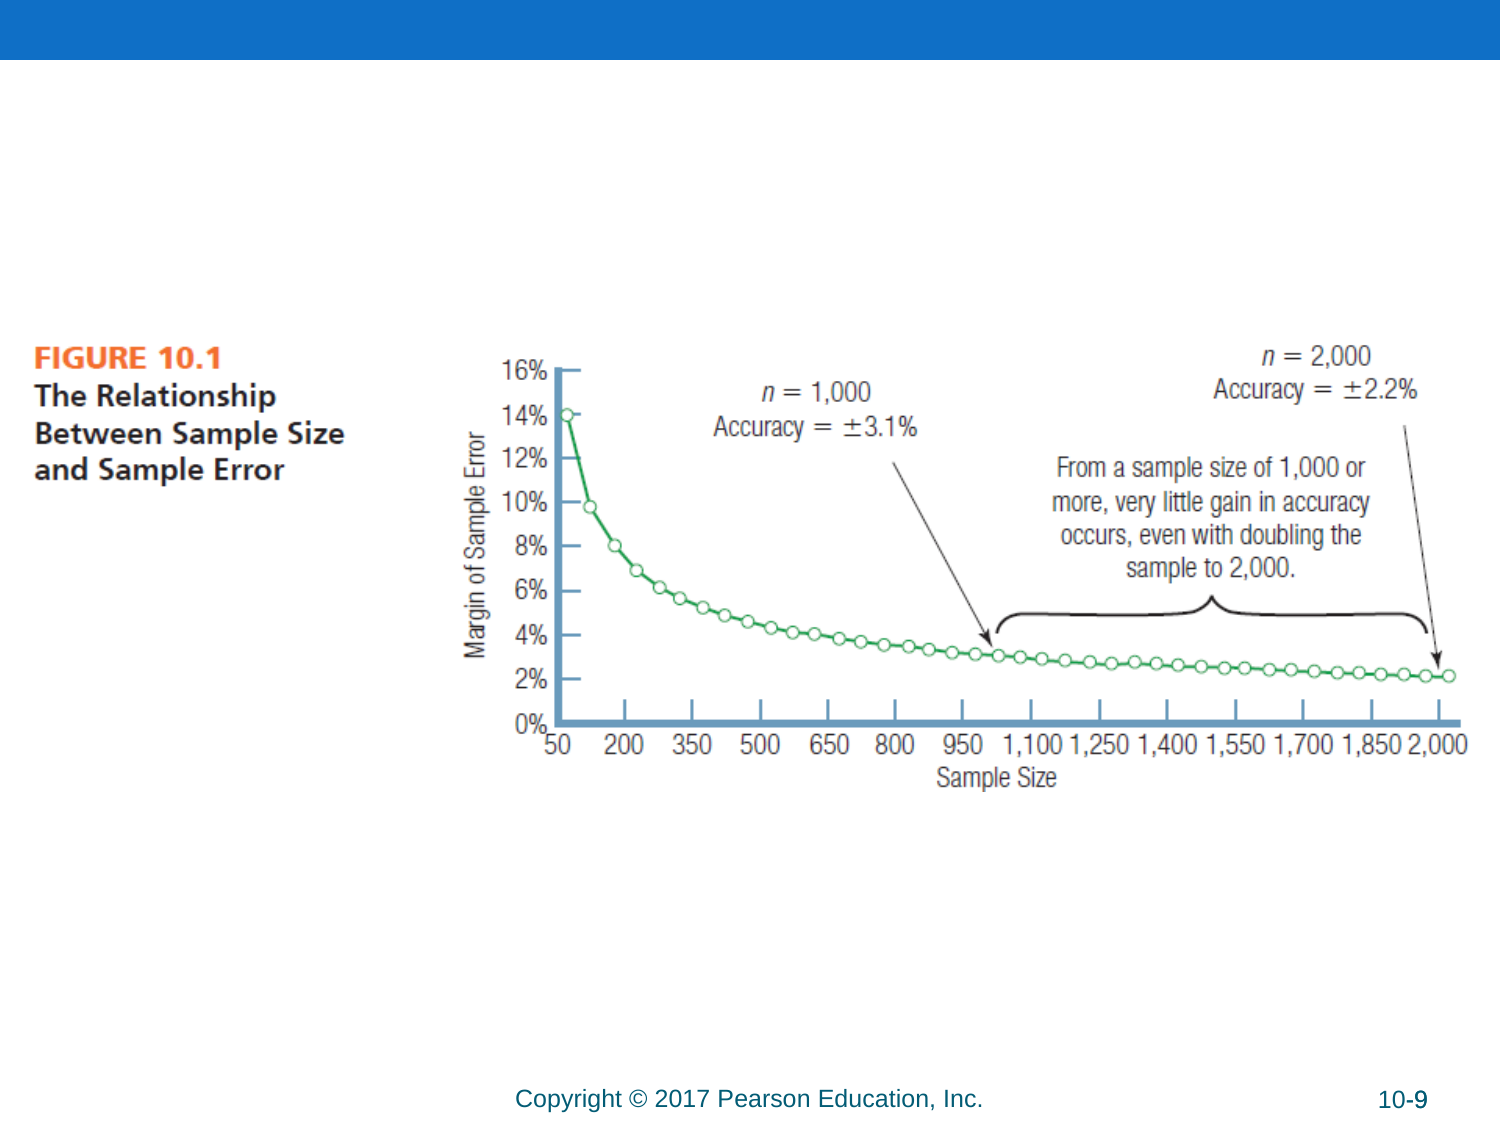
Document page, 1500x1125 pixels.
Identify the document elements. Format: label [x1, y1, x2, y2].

picture [27, 333, 1473, 792]
picture [641, 1100, 647, 1107]
